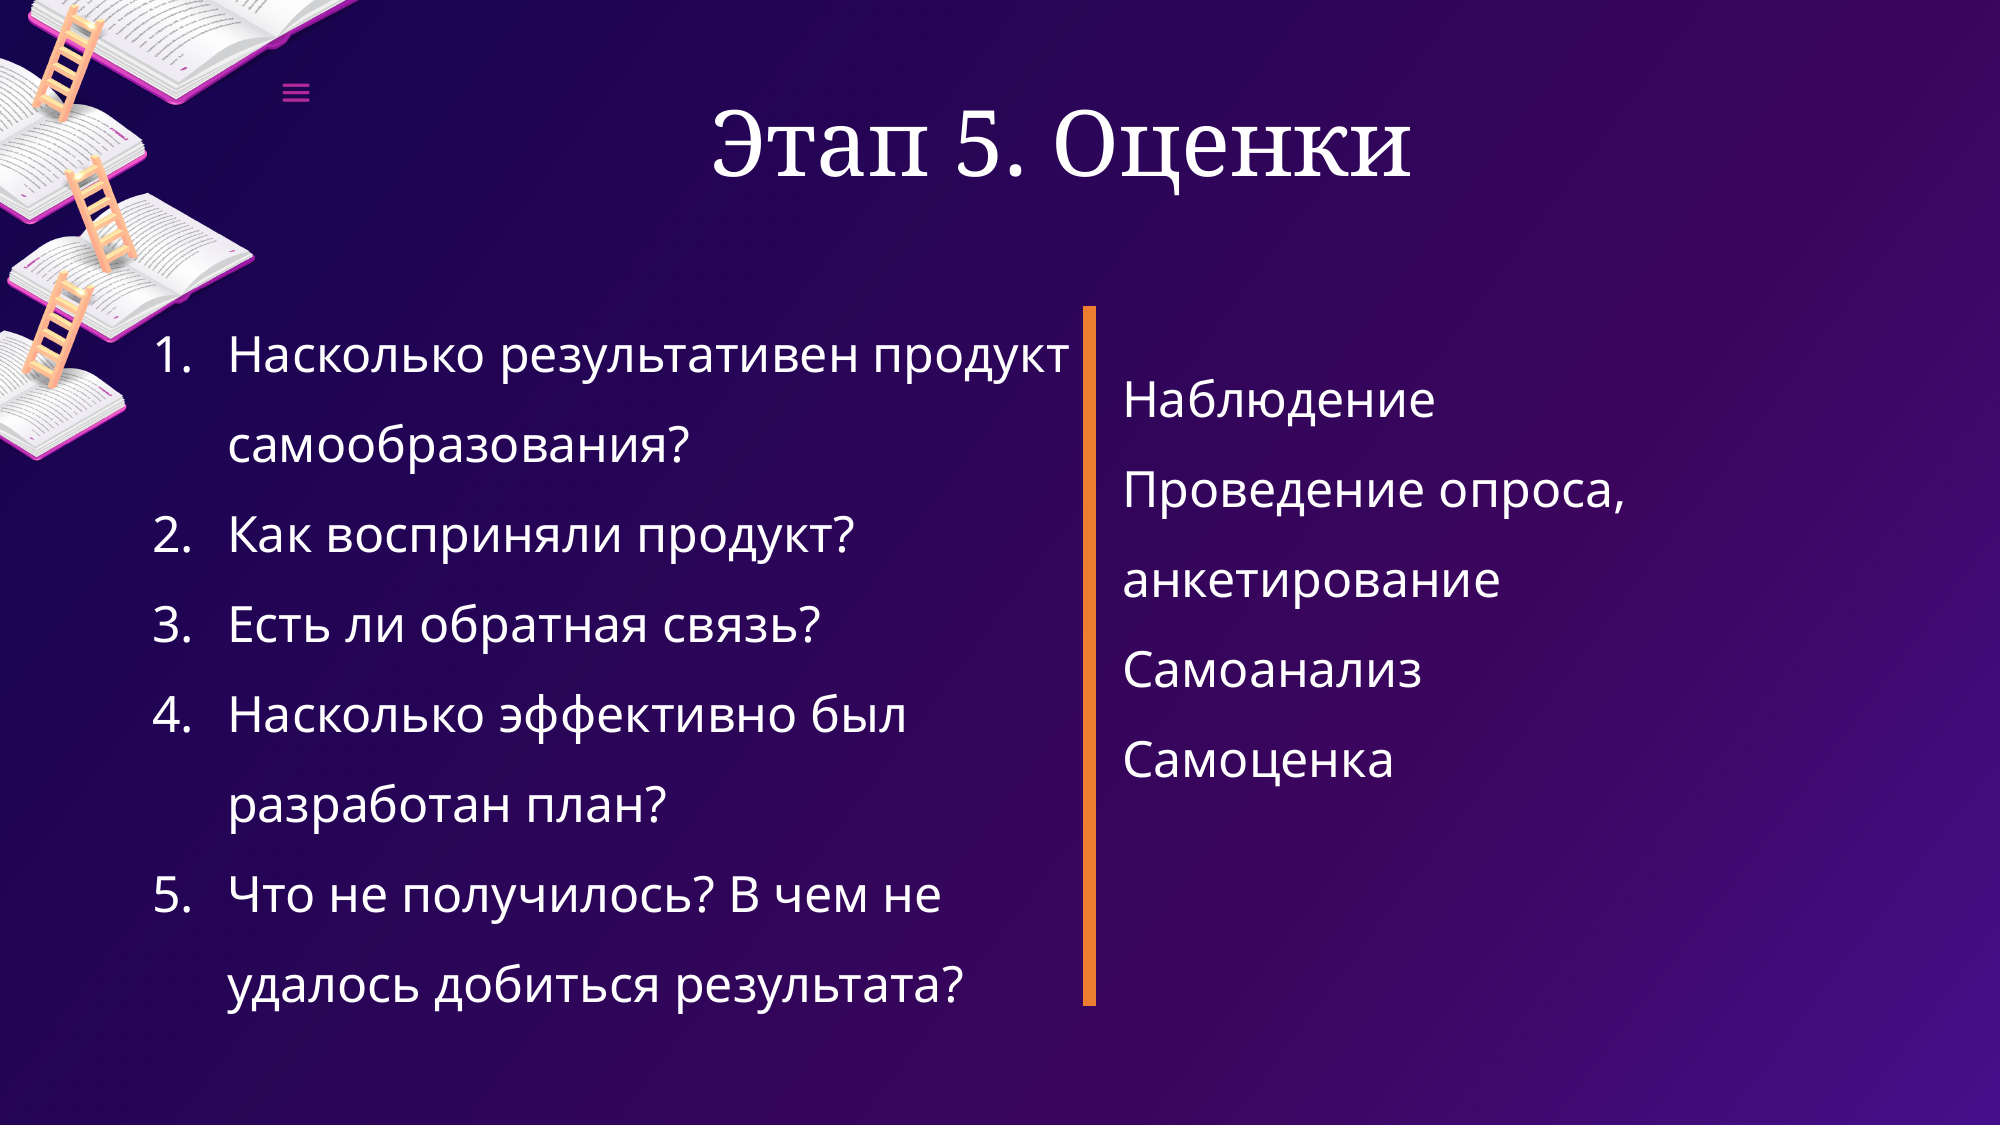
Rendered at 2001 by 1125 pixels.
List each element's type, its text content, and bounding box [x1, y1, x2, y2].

text_box Наблюдение Проведение опроса, анкетирование Самоанализ Самоценка [1107, 330, 1967, 886]
picture [0, 0, 2000, 1125]
title Этап 5. Оценки [261, 38, 1863, 256]
text_box Насколько результативен продукт самообразования? Как восприняли продукт? Есть ли обратная связь? Насколько эффективно был разработан план? Что не получилось? В чем не удалось добиться результата? [137, 285, 1090, 1020]
